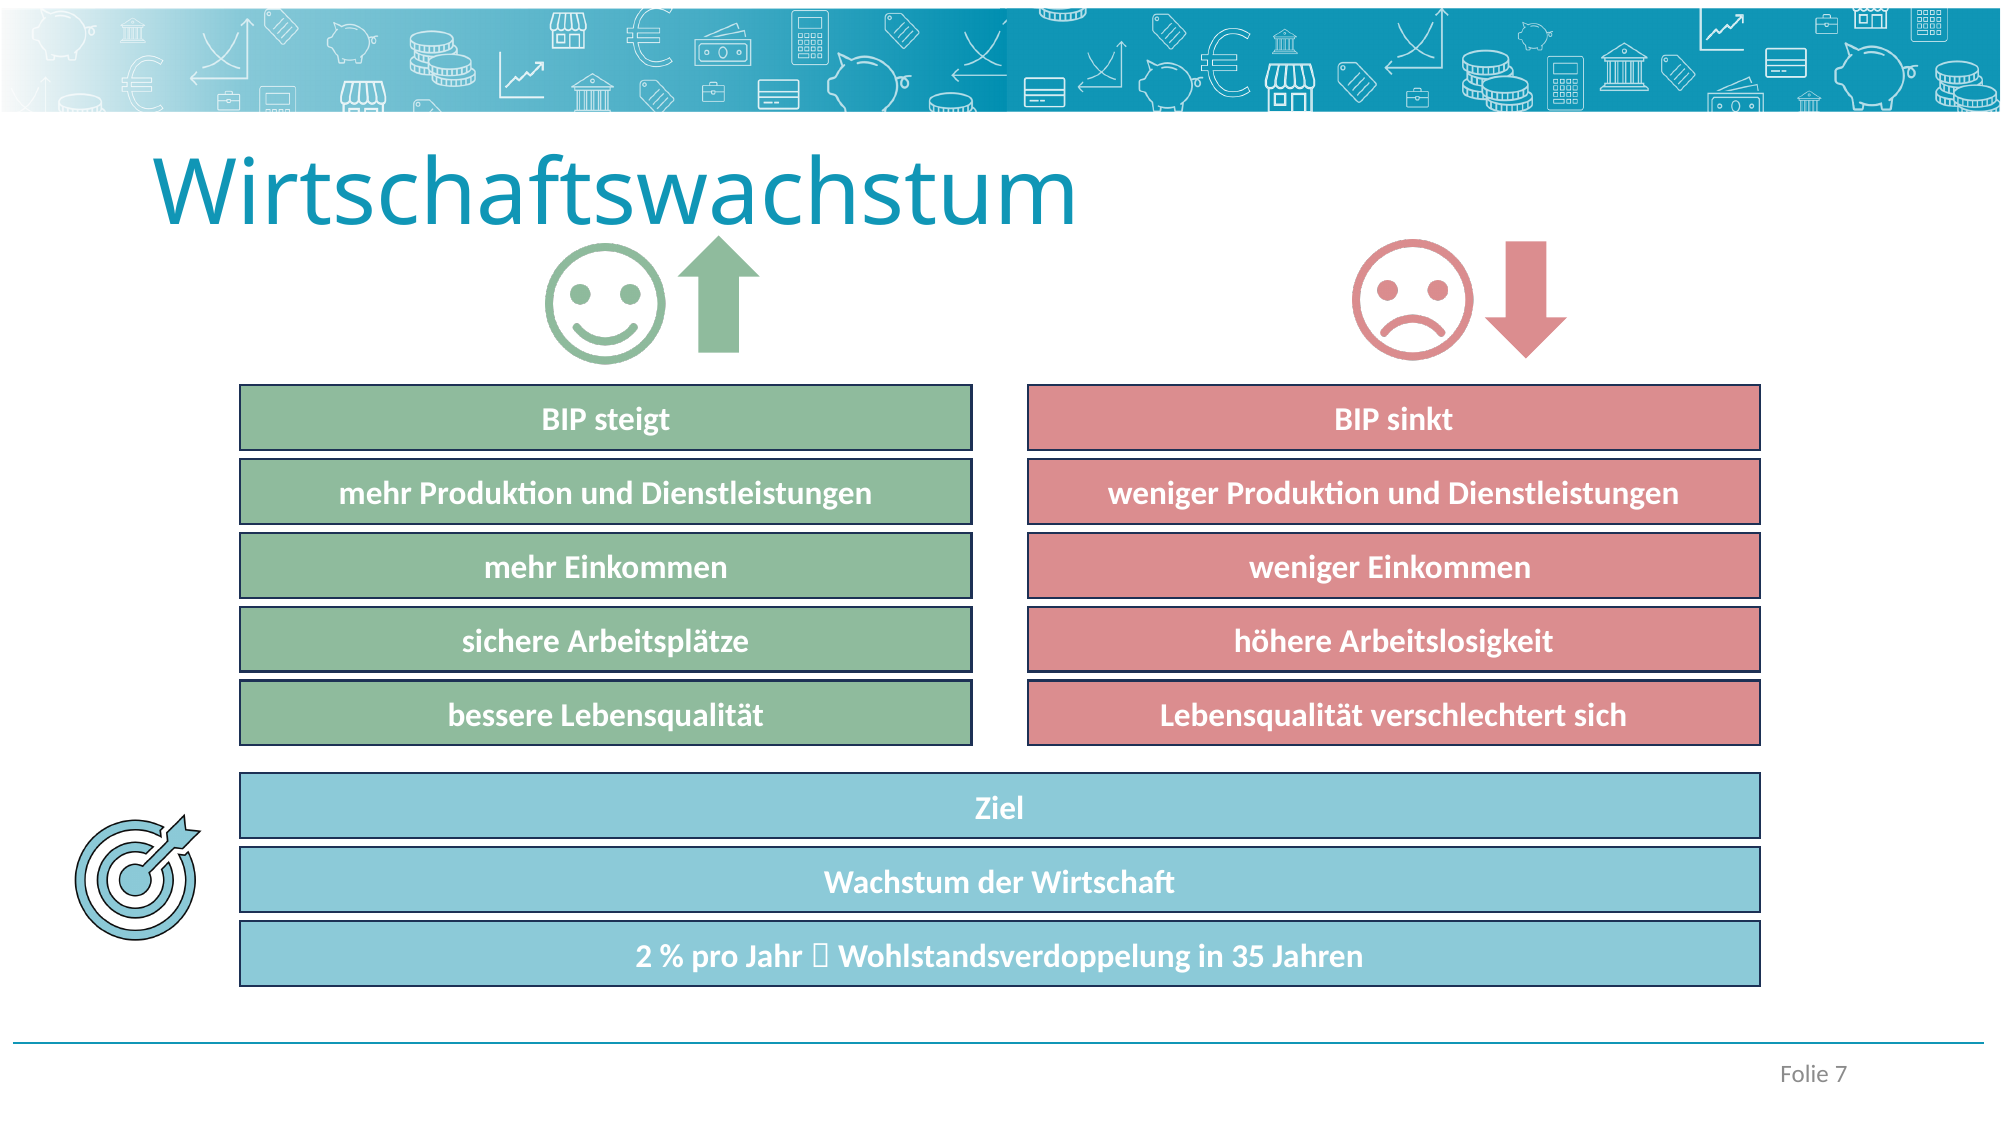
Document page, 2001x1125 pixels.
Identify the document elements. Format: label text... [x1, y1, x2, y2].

picture [1, 8, 964, 112]
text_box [62, 773, 1760, 987]
picture [970, 99, 974, 109]
title Wirtschaftswachstum [137, 111, 1863, 278]
slide_number Folie 7 [1412, 1042, 1863, 1103]
picture [1006, 8, 2001, 112]
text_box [1028, 224, 1760, 746]
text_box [240, 228, 972, 746]
